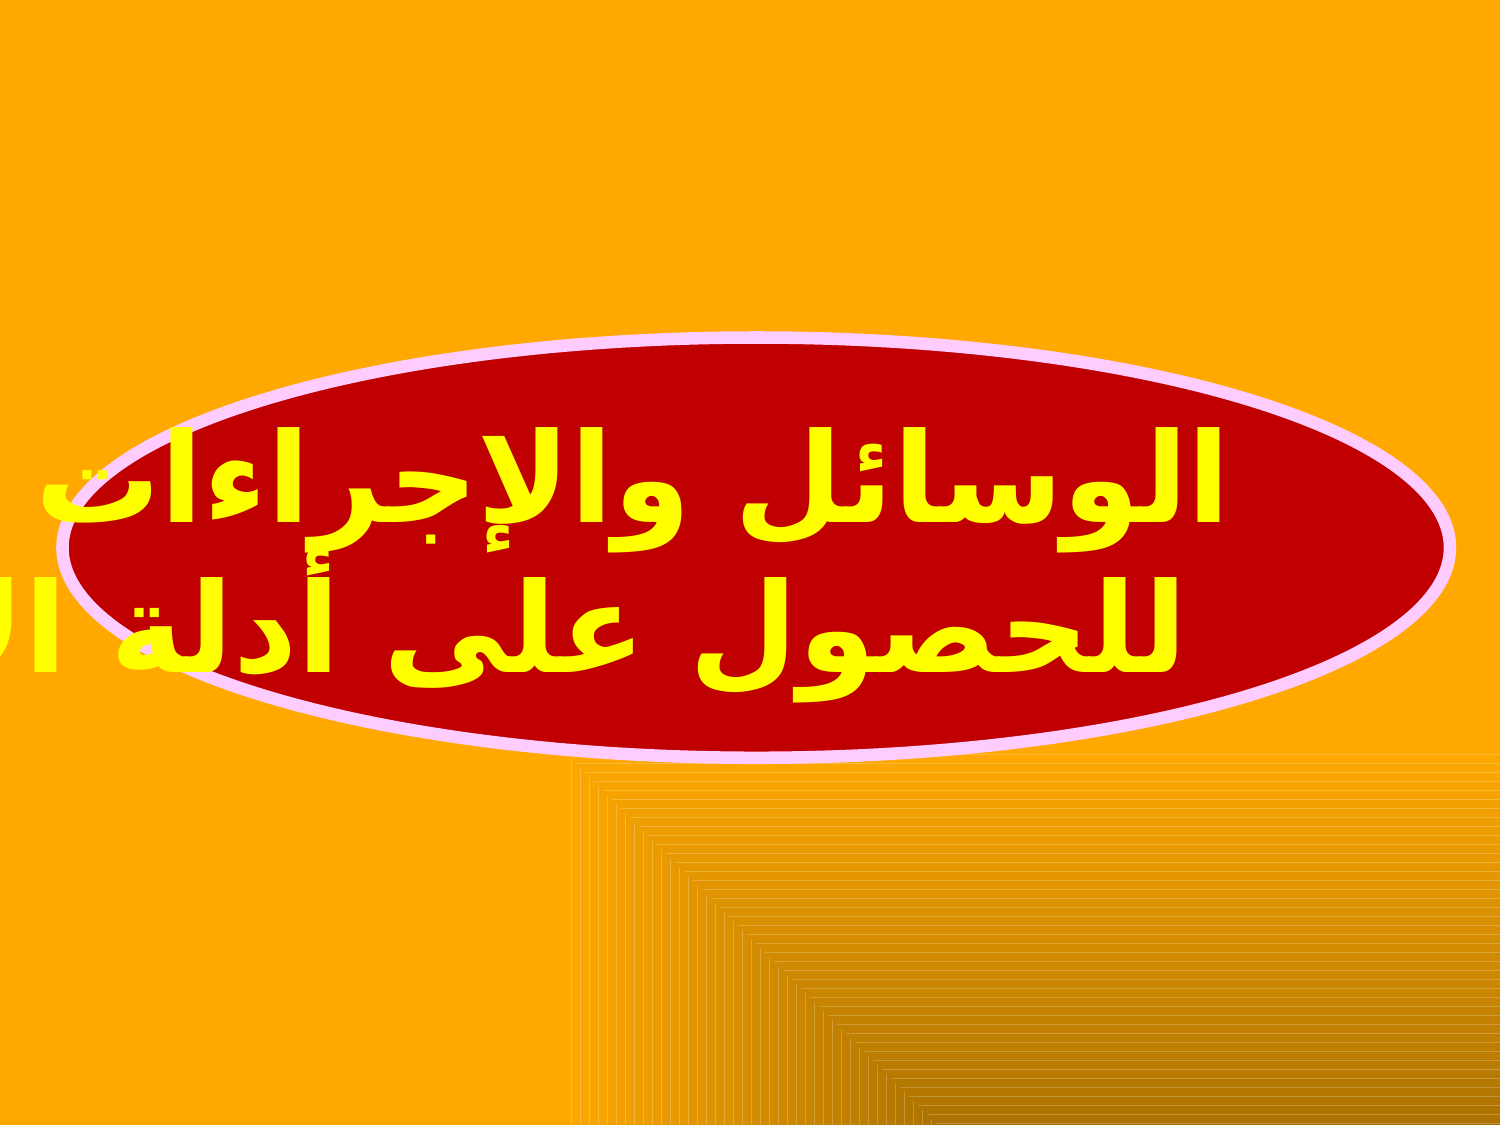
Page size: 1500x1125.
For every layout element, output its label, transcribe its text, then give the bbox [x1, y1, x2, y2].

text_box الوسائل والإجراءات الفنية للحصول على أدلة الإثبات [62, 337, 1450, 758]
